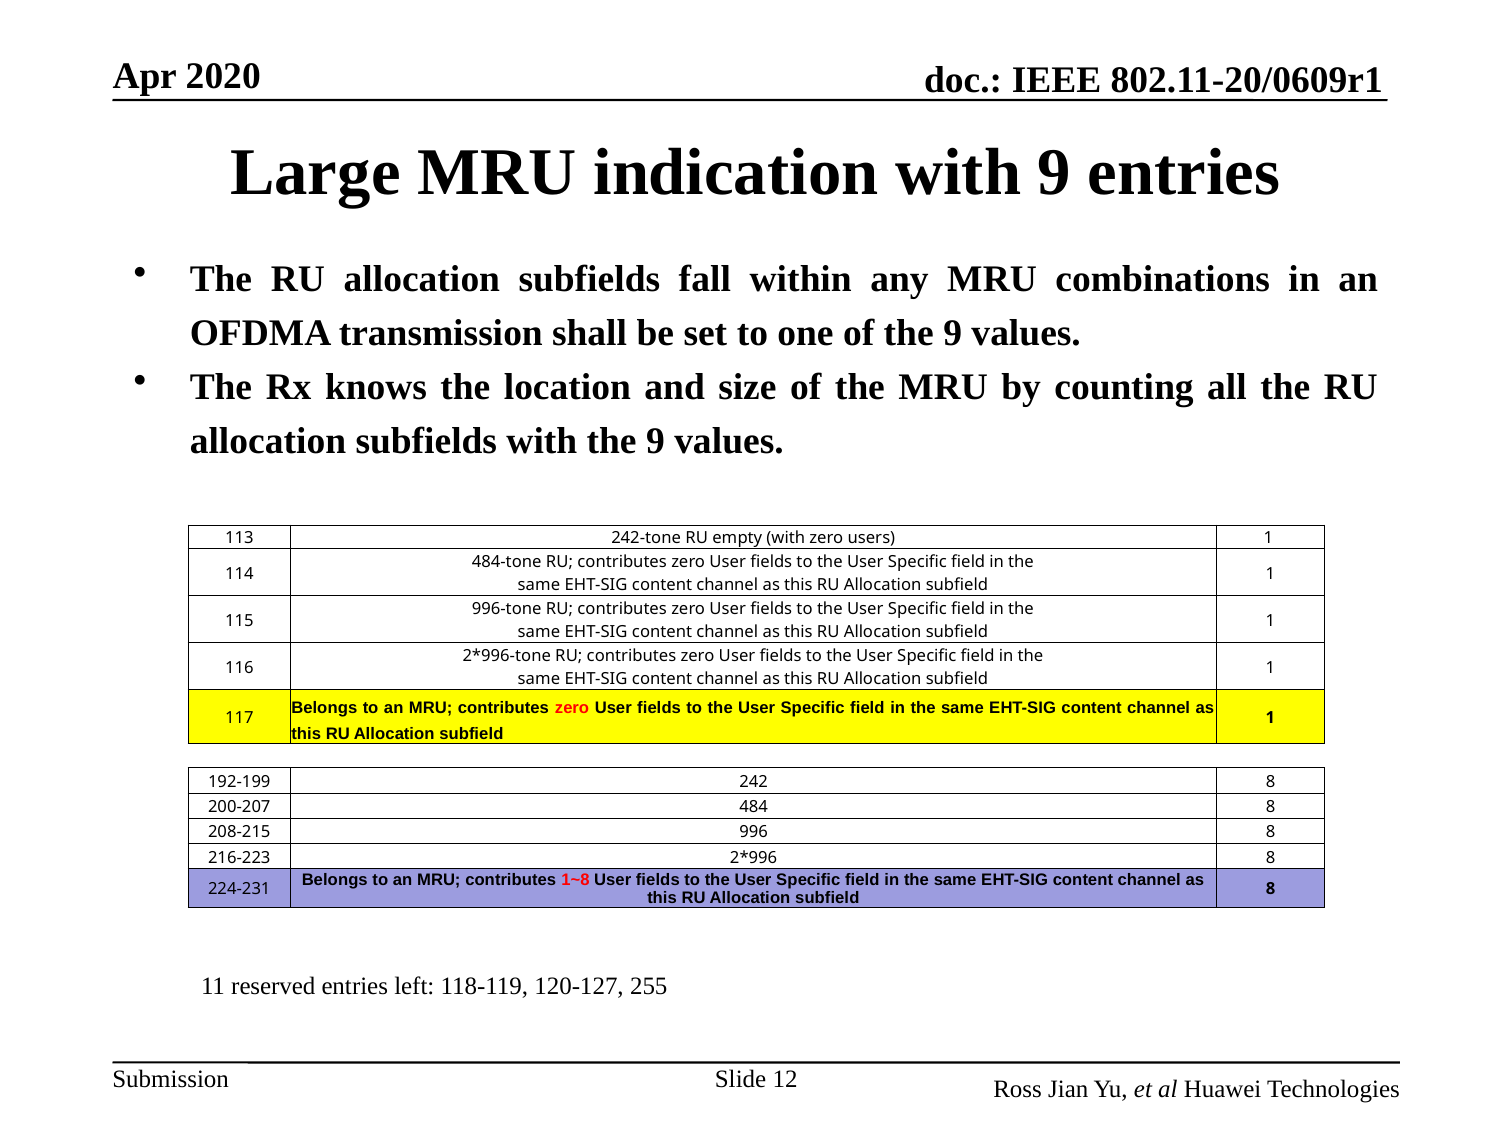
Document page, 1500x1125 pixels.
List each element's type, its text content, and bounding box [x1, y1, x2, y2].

table_header 242 [291, 768, 1216, 793]
table_cell 1 [1217, 690, 1324, 743]
table_cell 996 [291, 819, 1216, 843]
table_cell Belongs to an MRU; contributes 1~8 User fields to the User Specific field in the same EHT-SIG content channel as this RU Allocation subfield [291, 869, 1216, 907]
table_cell 216-223 [189, 844, 290, 868]
table_cell 484 [291, 794, 1216, 818]
table_header 8 [1217, 768, 1324, 793]
table_cell 1 [1217, 549, 1324, 595]
table_cell 484-tone RU; contributes zero User fields to the User Specific field in the same EHT-SIG content channel as this RU Allocation subfield [291, 549, 1216, 595]
table_cell 2*996-tone RU; contributes zero User fields to the User Specific field in the same EHT-SIG content channel as this RU Allocation subfield [291, 643, 1216, 689]
slide_number Slide 12 [712, 1061, 800, 1093]
table_header 242-tone RU empty (with zero users) [291, 526, 1216, 548]
table_cell 224-231 [189, 869, 290, 907]
table_header 1 [1217, 526, 1324, 548]
table_cell 1 [1217, 596, 1324, 642]
table_cell 116 [189, 643, 290, 689]
table_cell 8 [1217, 844, 1324, 868]
table_cell 996-tone RU; contributes zero User fields to the User Specific field in the same EHT-SIG content channel as this RU Allocation subfield [291, 596, 1216, 642]
table_cell 115 [189, 596, 290, 642]
table_cell 114 [189, 549, 290, 595]
table_cell 8 [1217, 794, 1324, 818]
title Large MRU indication with 9 entries [99, 123, 1413, 212]
table_cell 208-215 [189, 819, 290, 843]
table_cell 200-207 [189, 794, 290, 818]
table_cell 117 [189, 690, 290, 743]
table_cell 8 [1217, 819, 1324, 843]
table_header 192-199 [189, 768, 290, 793]
table_header 113 [189, 526, 290, 548]
table_cell Belongs to an MRU; contributes zero User fields to the User Specific field in the same EHT-SIG content channel as this RU Allocation subfield [291, 690, 1216, 743]
text_box 11 reserved entries left: 118-119, 120-127, 255 [186, 962, 837, 1008]
table_cell 2*996 [291, 844, 1216, 868]
text_box The RU allocation subfields fall within any MRU combinations in an OFDMA transmission shall be set to one of the 9 values. The Rx knows the location and size of the MRU by counting all the RU allocation subfields with the 9 values. [118, 237, 1394, 631]
table_cell 8 [1217, 869, 1324, 907]
table_cell 1 [1217, 643, 1324, 689]
